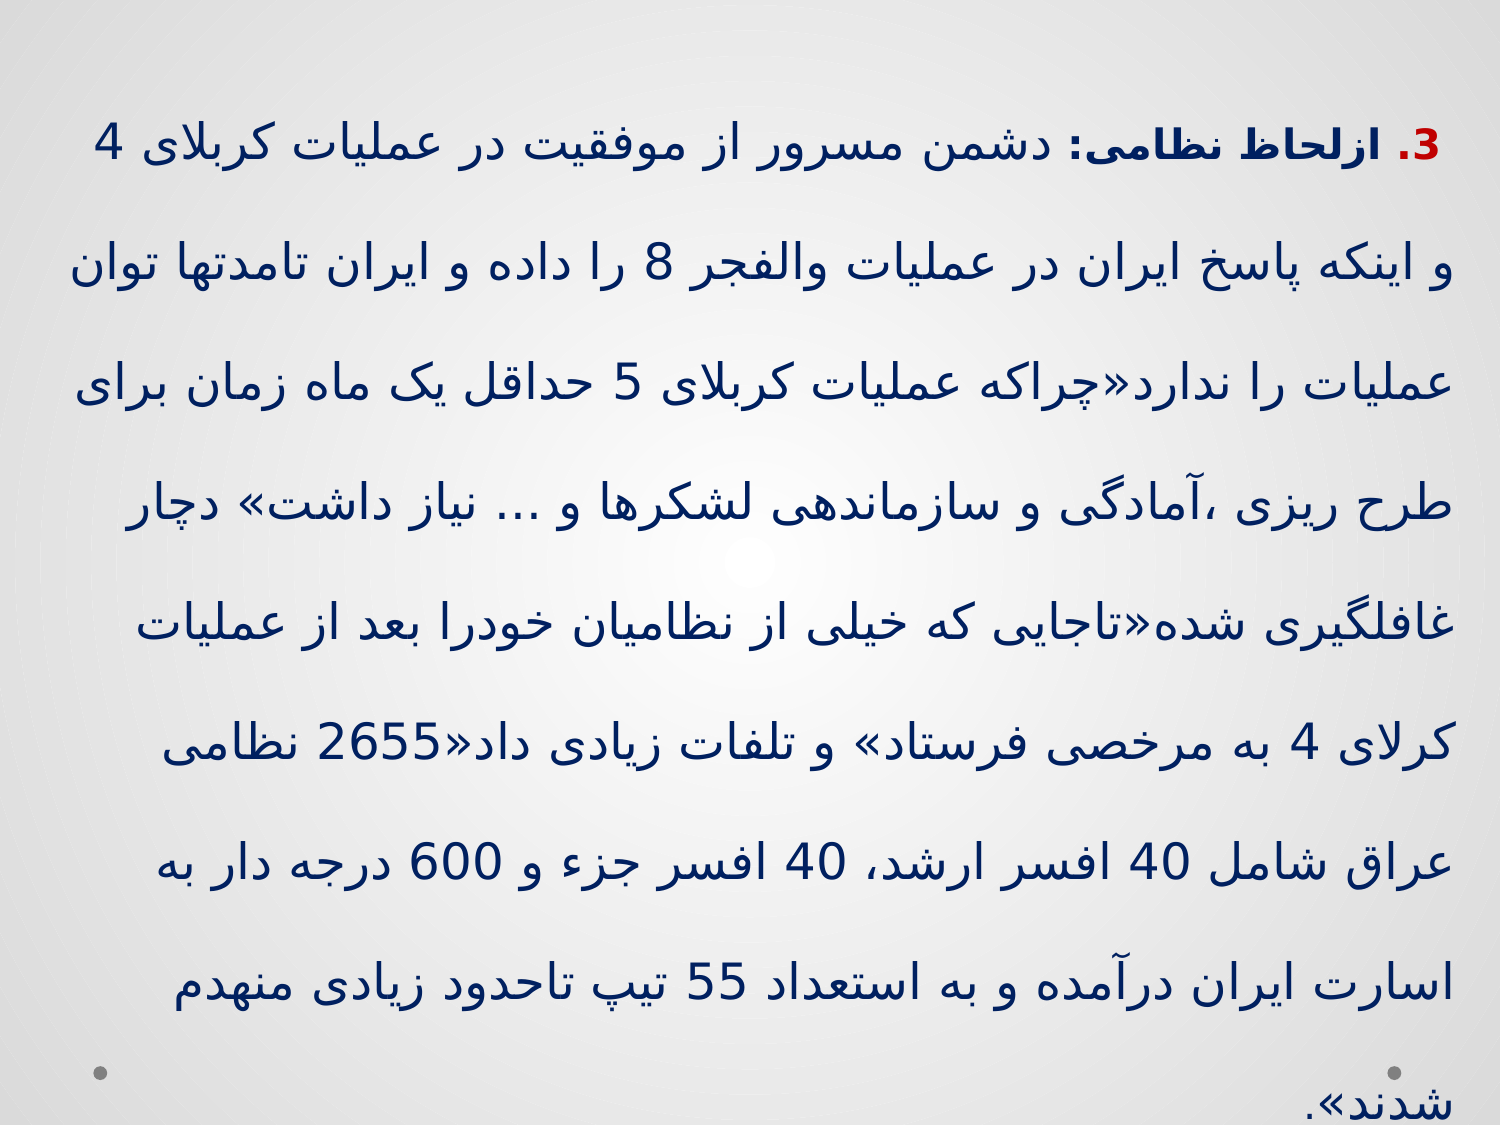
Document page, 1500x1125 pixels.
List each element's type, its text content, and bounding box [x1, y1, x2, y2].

text_box 3. ازلحاظ نظامی: دشمن مسرور از موفقیت در عملیات کربلای 4 و اینکه پاسخ ایران در عملیات والفجر 8 را داده و ایران تامدتها توان عملیات را ندارد«چراکه عملیات کربلای 5 حداقل یک ماه زمان برای طرح ریزی ،آمادگی و سازماندهی لشکرها و ... نیاز داشت» دچار غافلگیری شده«تاجایی که خیلی از نظامیان خودرا بعد از عملیات کرلای 4 به مرخصی فرستاد» و تلفات زیادی داد«2655 نظامی عراق شامل 40 افسر ارشد، 40 افسر جزء و 600 درجه دار به اسارت ایران درآمده و به استعداد 55 تیپ تاحدود زیادی منهدم شدند». [53, 42, 1471, 1125]
